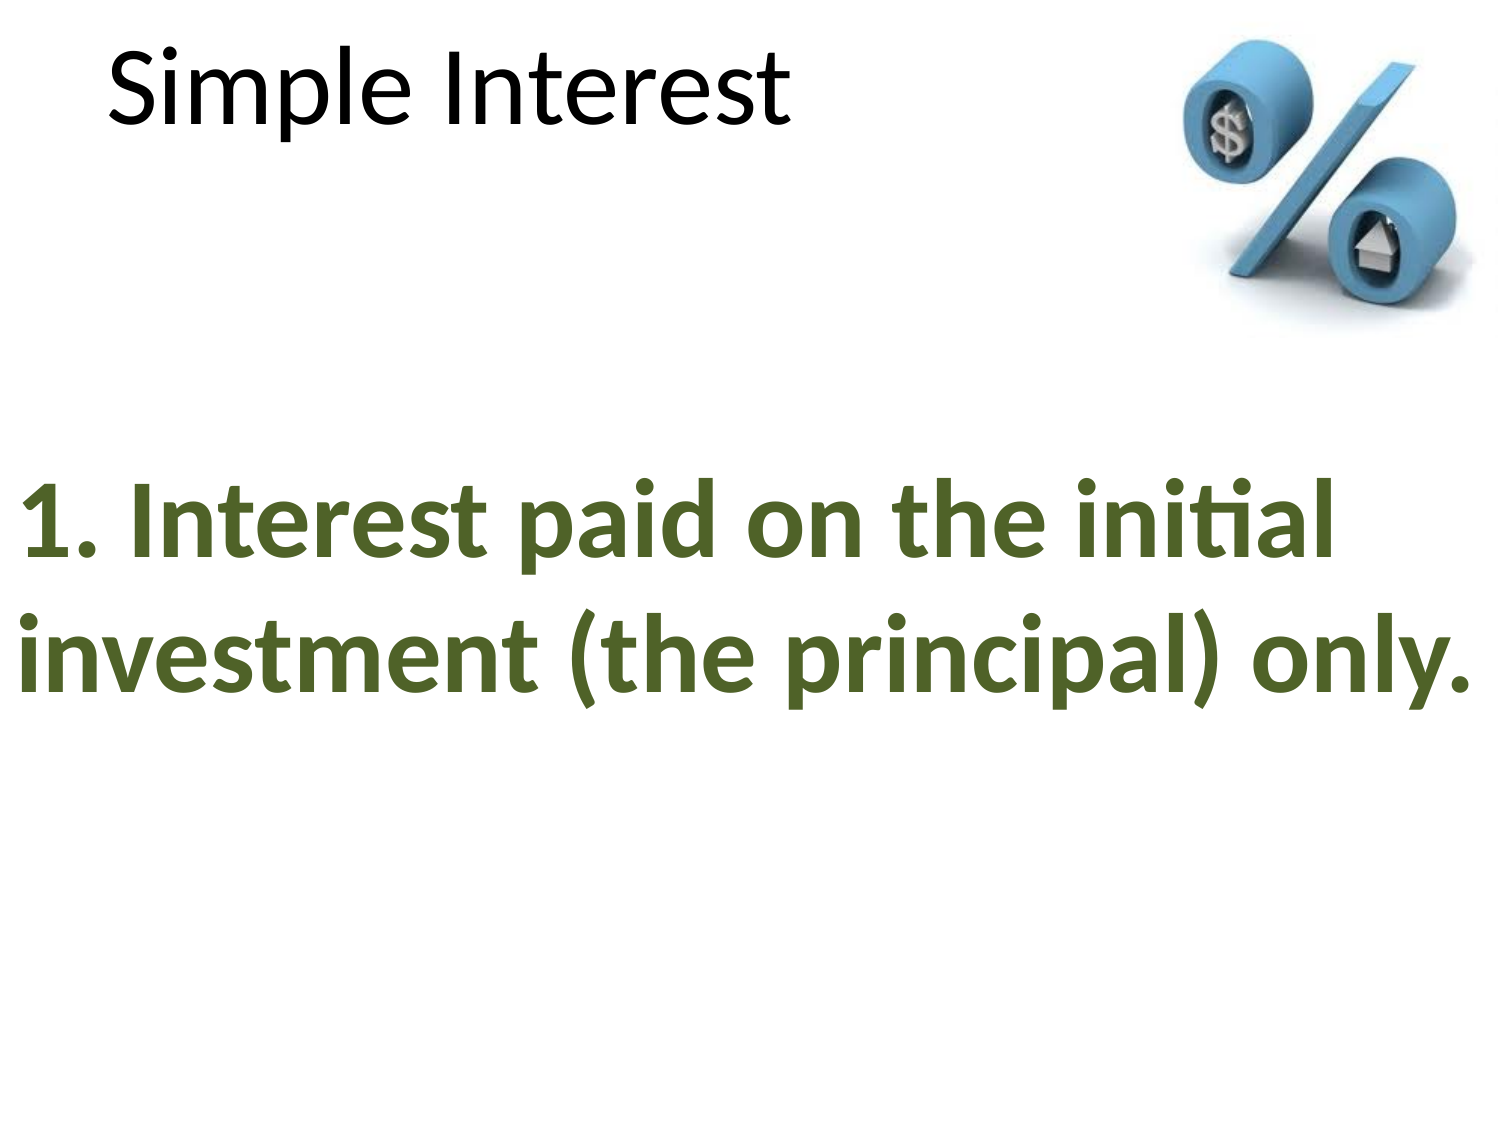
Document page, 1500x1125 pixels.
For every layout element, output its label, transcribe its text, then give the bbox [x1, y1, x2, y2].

subtitle 1. Interest paid on the initial investment (the principal) only. [0, 437, 1498, 788]
picture [1159, 0, 1498, 338]
title Simple Interest [0, 3, 900, 246]
